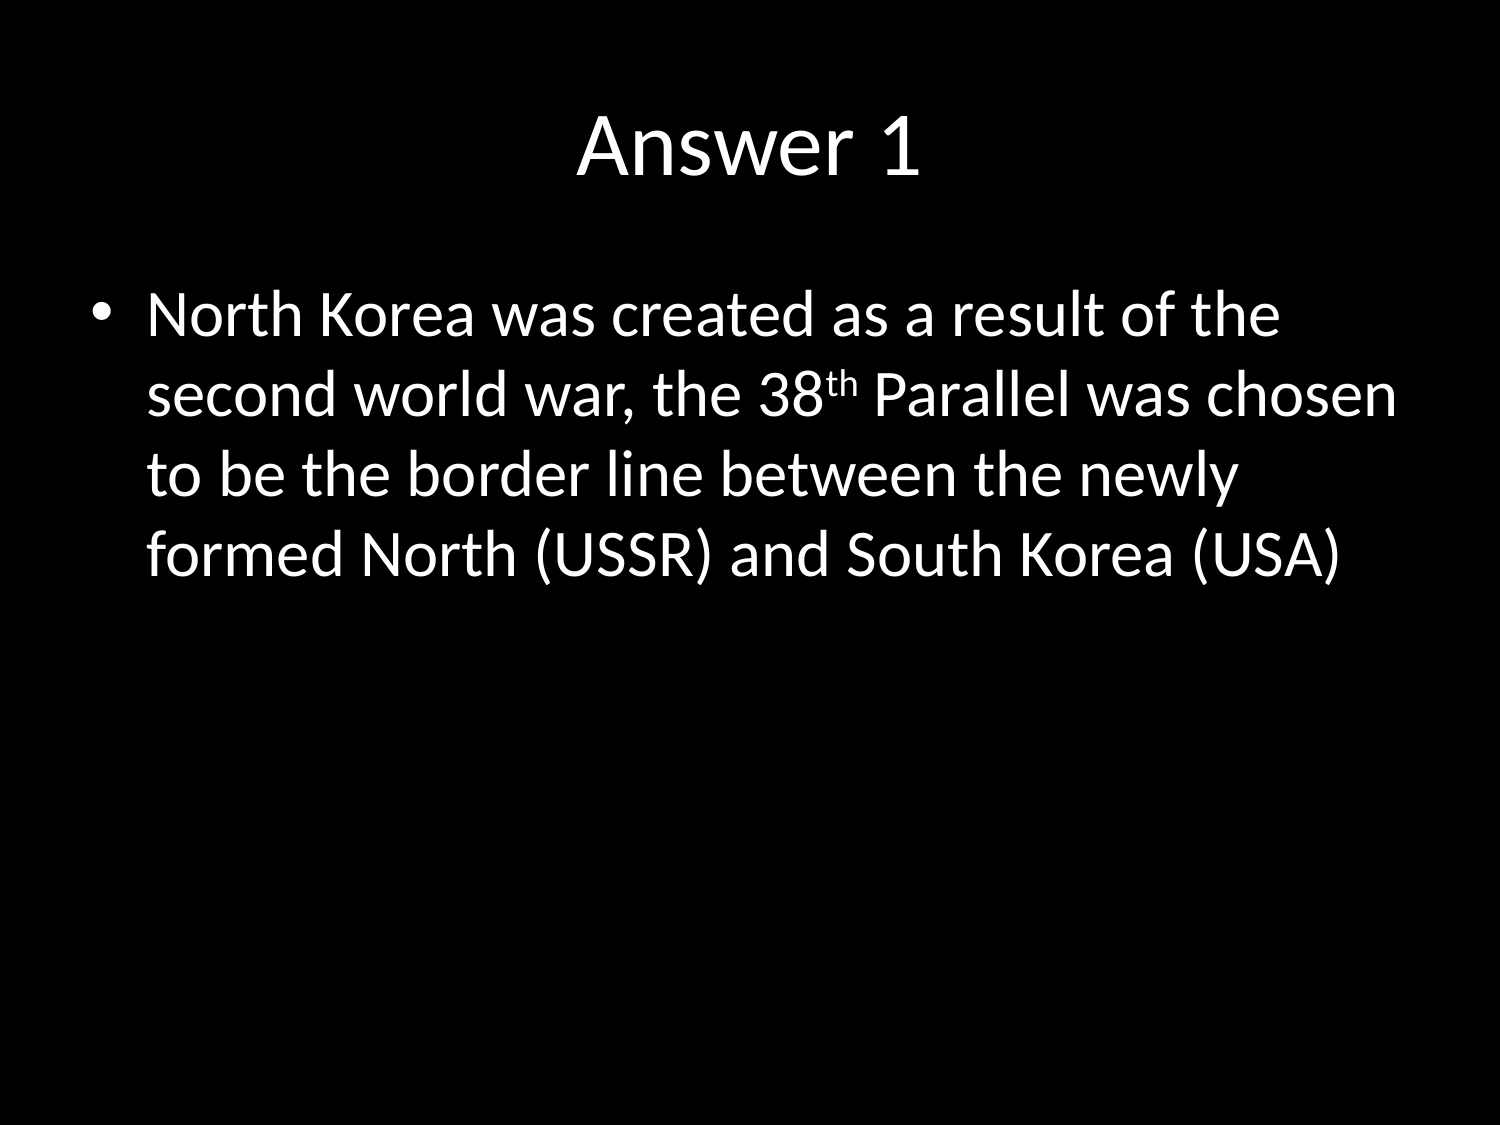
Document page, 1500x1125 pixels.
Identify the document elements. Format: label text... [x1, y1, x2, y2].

list North Korea was created as a result of the second world war, the 38th Parallel was chosen to be the border line between the newly formed North (USSR) and South Korea (USA) [75, 262, 1425, 1005]
title Answer 1 [75, 45, 1425, 233]
